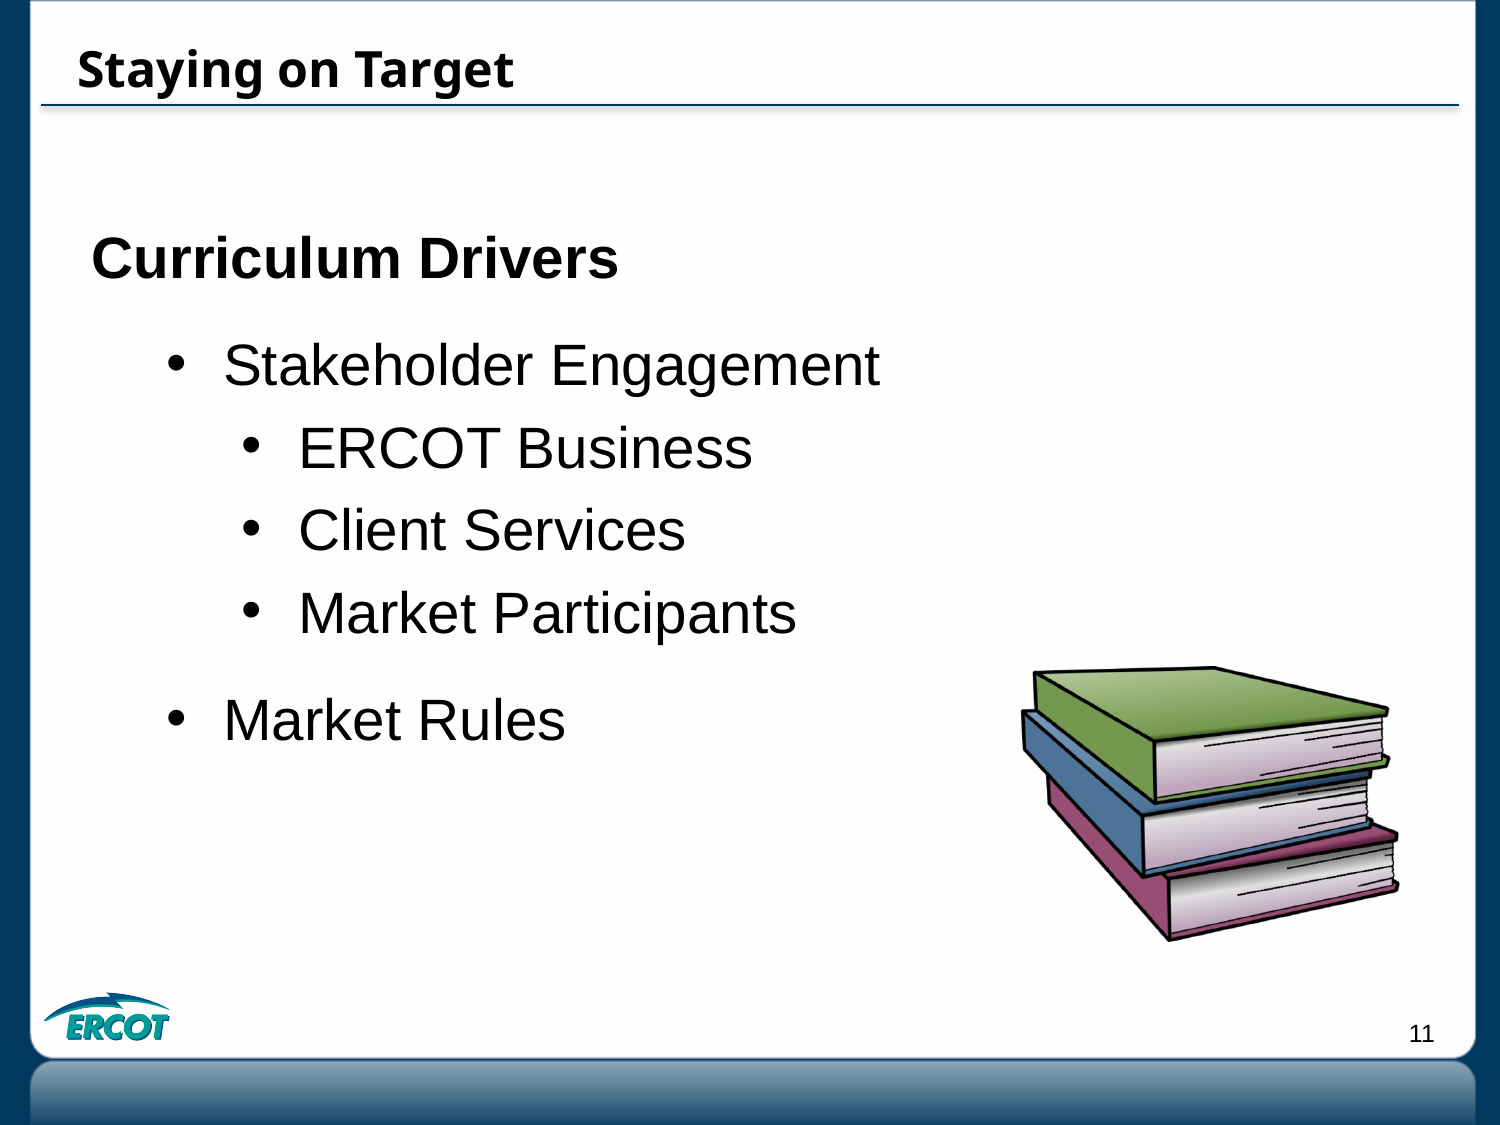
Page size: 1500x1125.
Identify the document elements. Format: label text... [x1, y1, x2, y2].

text_box Curriculum Drivers Stakeholder Engagement ERCOT Business Client Services Market Participants Market Rules [77, 212, 1415, 913]
picture [0, 0, 1500, 1125]
title Staying on Target [62, 29, 1450, 106]
